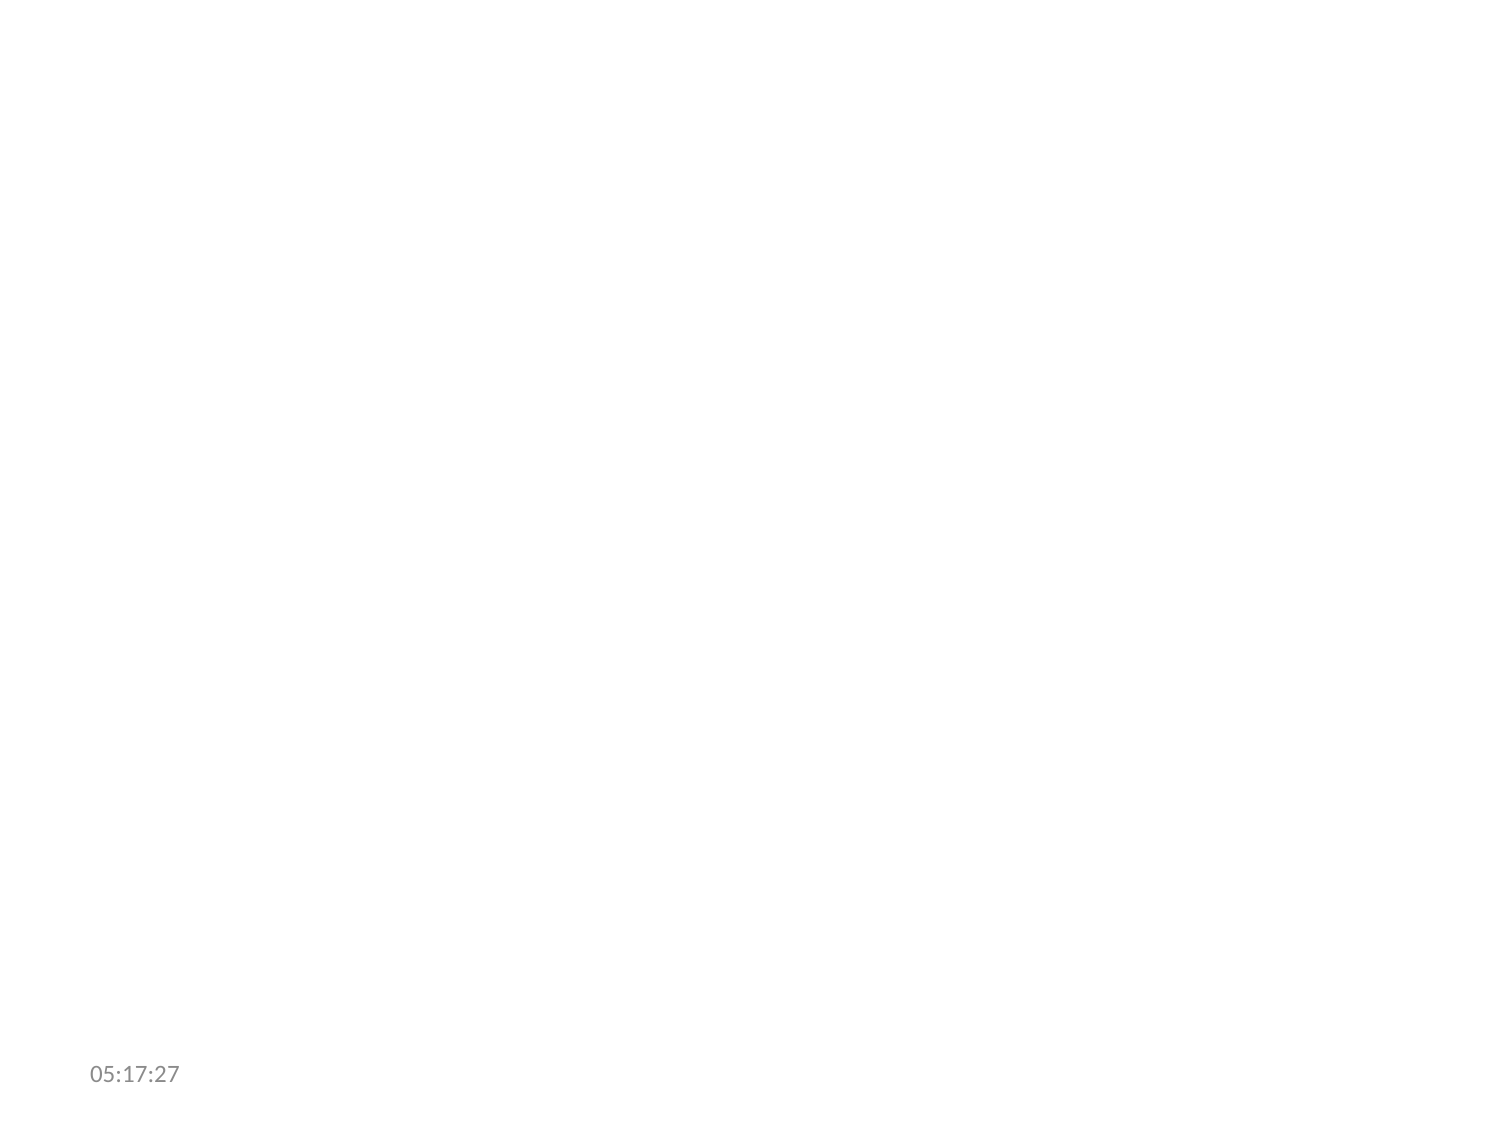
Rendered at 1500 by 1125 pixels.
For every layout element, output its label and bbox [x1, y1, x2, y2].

slide_number [75, 1042, 425, 1103]
